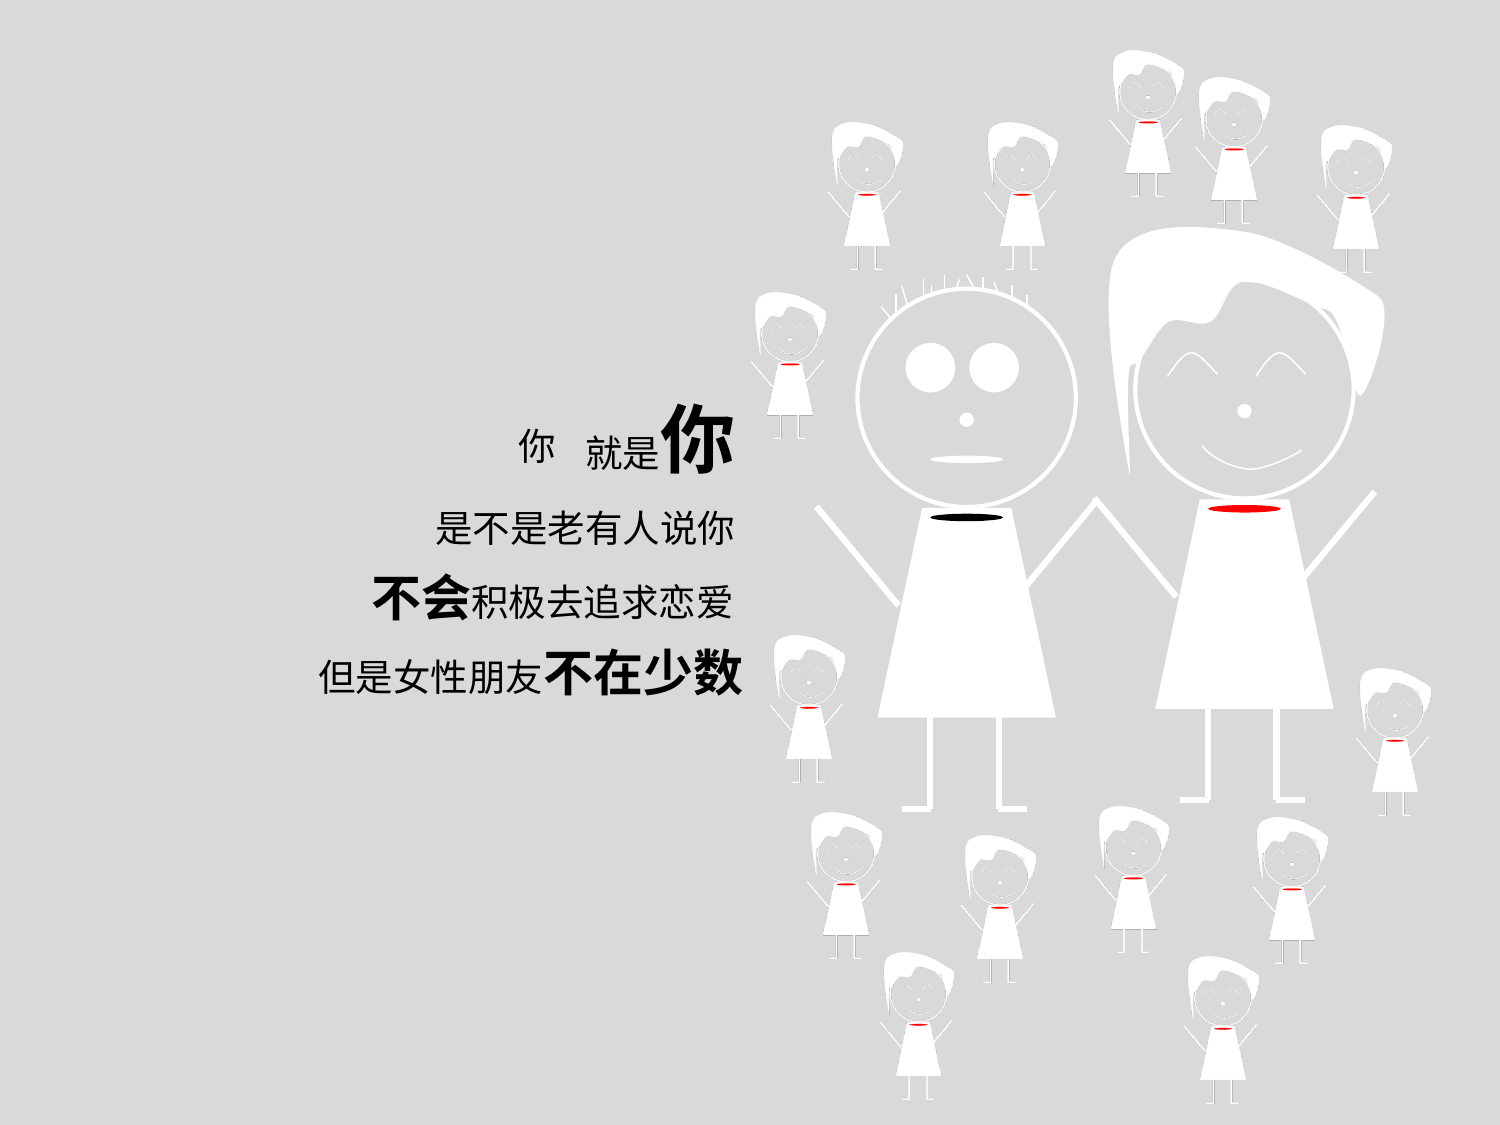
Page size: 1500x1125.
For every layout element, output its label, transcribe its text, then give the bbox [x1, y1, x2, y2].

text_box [1093, 226, 1385, 801]
picture [1355, 668, 1431, 816]
text_box 是不是老有人说你 [255, 498, 811, 558]
text_box 但是女性朋友不在少数 [200, 634, 768, 710]
picture [1108, 49, 1184, 198]
picture [827, 122, 903, 270]
picture [1183, 816, 1328, 1104]
picture [769, 635, 845, 783]
picture [1093, 805, 1170, 954]
text_box 就是你 [570, 384, 785, 490]
picture [1194, 76, 1270, 224]
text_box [816, 274, 1089, 810]
picture [960, 835, 1036, 983]
text_box 你 [504, 415, 570, 476]
picture [982, 122, 1059, 270]
picture [1316, 125, 1392, 273]
picture [806, 812, 955, 1100]
text_box 不会积极去追求恋爱 [222, 558, 811, 634]
picture [750, 292, 826, 440]
